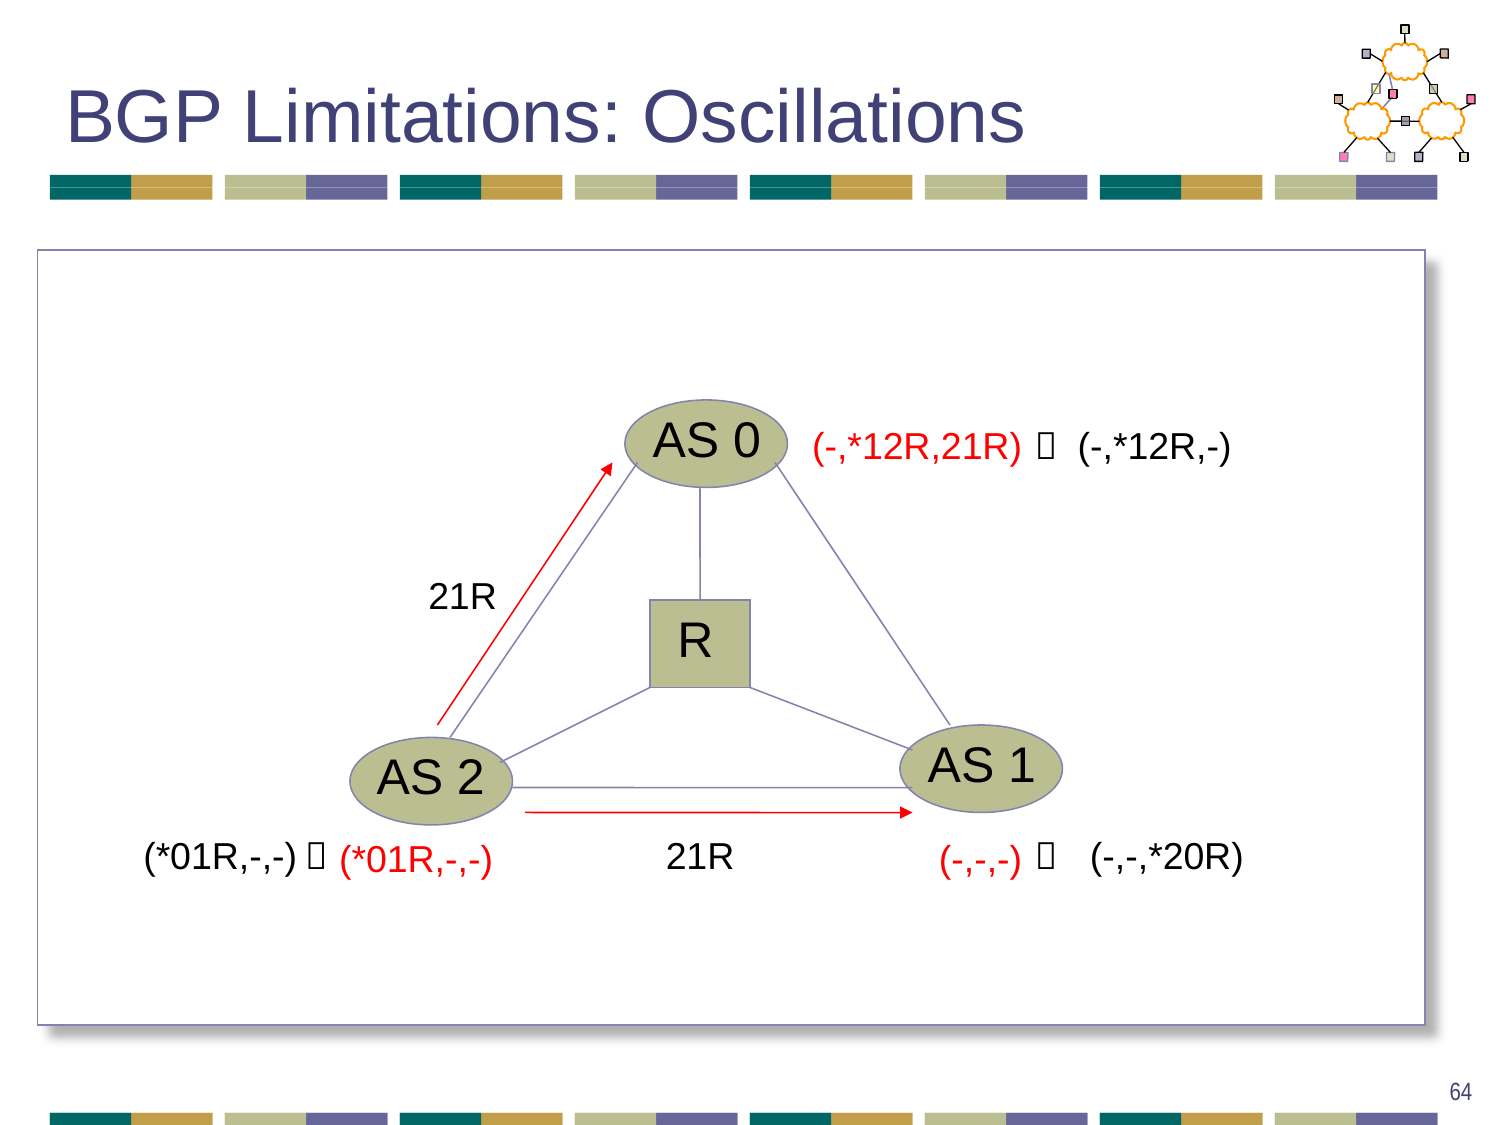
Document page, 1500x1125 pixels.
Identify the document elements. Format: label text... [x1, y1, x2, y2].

text_box [624, 420, 637, 467]
text_box [437, 462, 613, 726]
text_box R [662, 599, 729, 675]
text_box 21R [412, 564, 513, 625]
text_box  [290, 824, 343, 885]
text_box [649, 475, 763, 488]
text_box [899, 745, 912, 787]
text_box AS 1 [912, 724, 1051, 800]
text_box [776, 421, 788, 467]
text_box [524, 806, 913, 819]
text_box (-,-,-) [924, 827, 1038, 888]
text_box 21R [650, 824, 750, 885]
text_box [375, 813, 487, 825]
text_box [500, 757, 513, 805]
text_box  [1019, 414, 1073, 475]
text_box (-,*12R,21R) [797, 414, 1019, 475]
slide_number 64 [1174, 1037, 1488, 1113]
text_box (*01R,-,-) [128, 824, 290, 885]
text_box [650, 599, 750, 688]
text_box (*01R,-,-) [324, 827, 508, 888]
text_box [349, 759, 361, 804]
text_box  [1019, 824, 1073, 885]
title BGP Limitations: Oscillations [49, 62, 1388, 163]
text_box (-,*12R,-) [1073, 414, 1247, 475]
text_box AS 0 [637, 399, 776, 475]
text_box AS 2 [361, 737, 500, 813]
text_box (-,-,*20R) [1075, 824, 1259, 885]
text_box [37, 249, 1425, 1025]
text_box [1051, 746, 1063, 792]
text_box [924, 800, 1038, 813]
